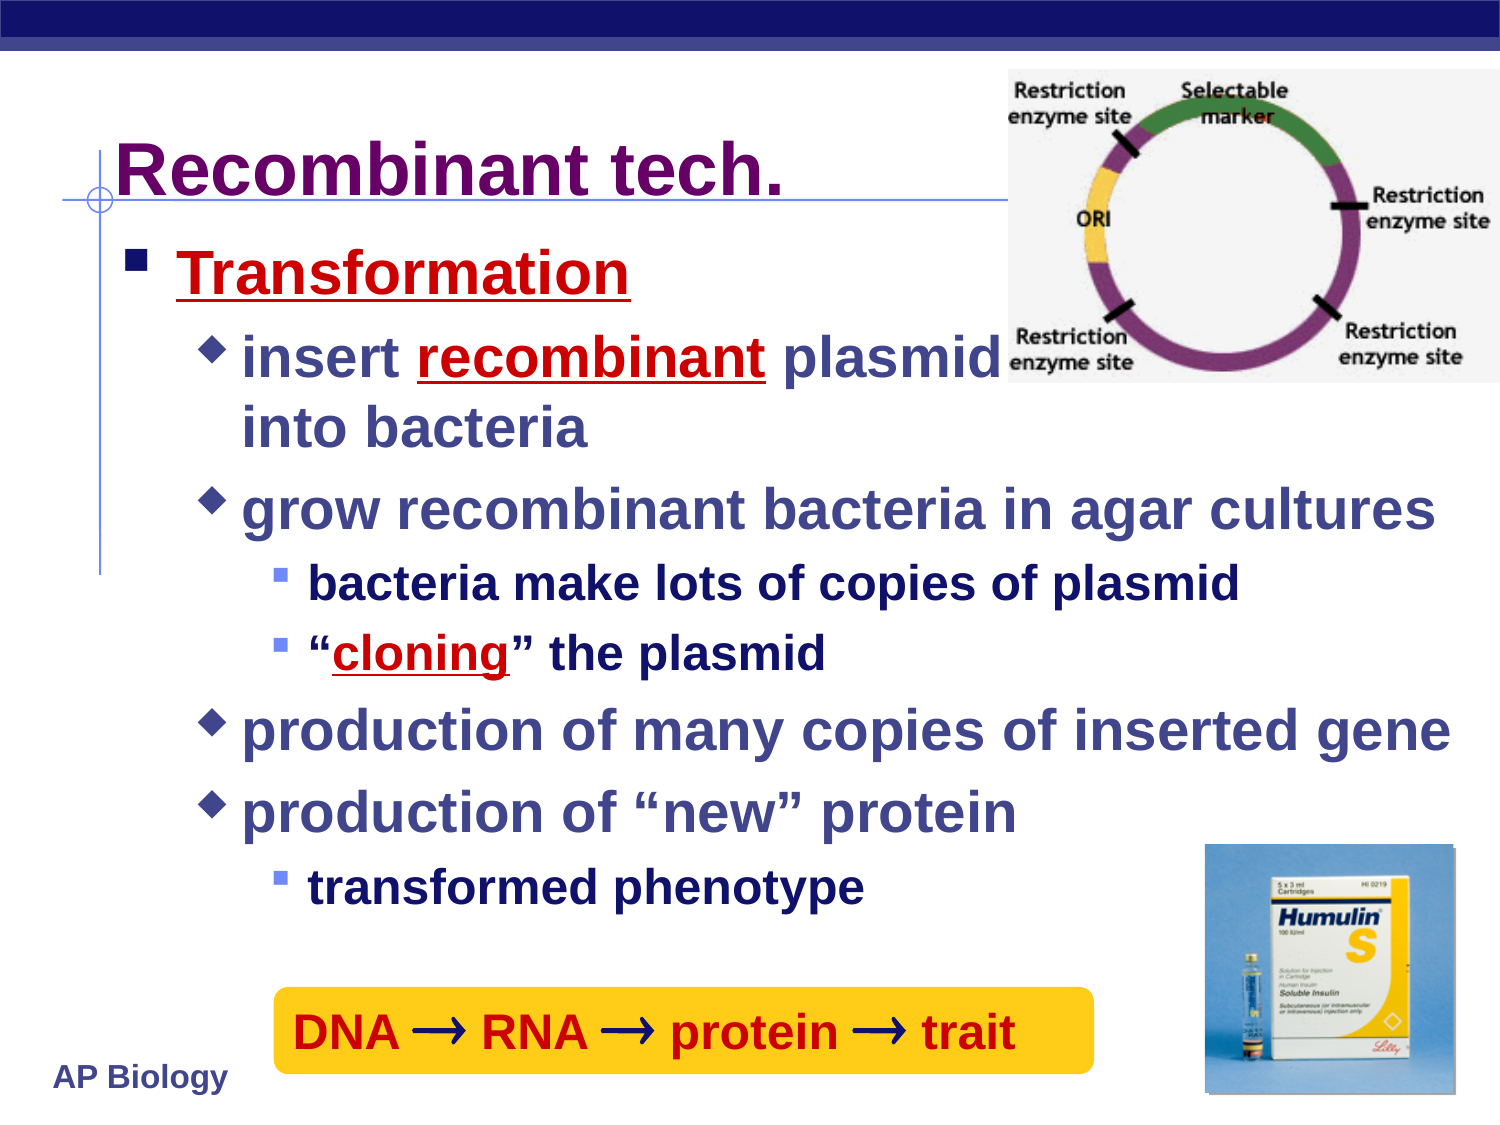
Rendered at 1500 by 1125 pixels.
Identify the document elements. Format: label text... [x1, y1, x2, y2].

title Recombinant tech. [99, 112, 1003, 238]
picture [1008, 69, 1500, 383]
text_box DNA  RNA  protein  trait [273, 986, 1095, 1075]
picture [1204, 843, 1454, 1093]
list Transformation insert recombinant plasmid into bacteria grow recombinant bacteria in agar cultures bacteria make lots of copies of plasmid “cloning” the plasmid production of many copies of inserted gene production of “new” protein transformed phenotype [104, 224, 1484, 958]
